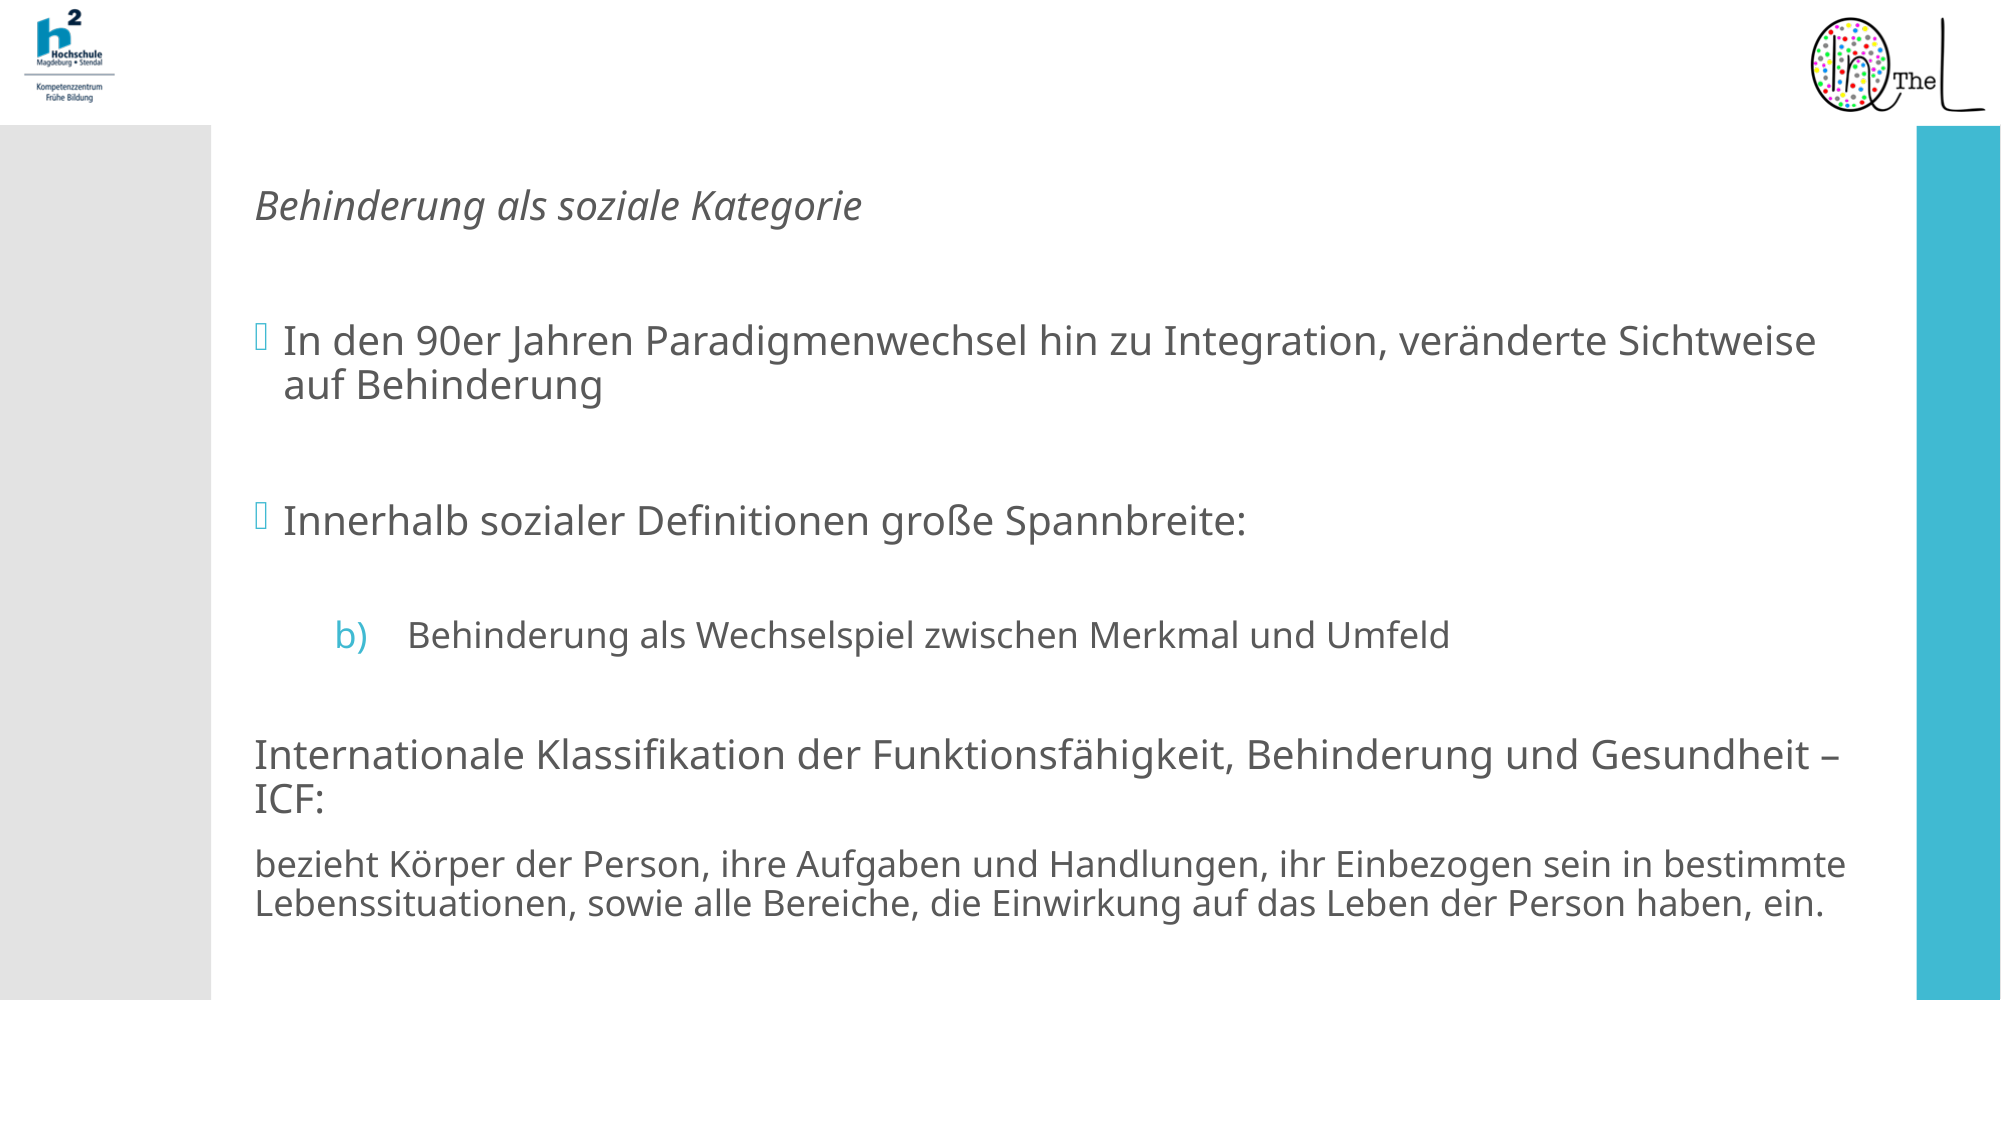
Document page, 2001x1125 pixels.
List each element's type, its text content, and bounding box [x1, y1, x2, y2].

text_box [1916, 125, 2000, 1001]
picture [13, 0, 127, 113]
text_box [0, 124, 212, 1001]
list Behinderung als soziale Kategorie In den 90er Jahren Paradigmenwechsel hin zu Integration, veränderte Sichtweise auf Behinderung Innerhalb sozialer Definitionen große Spannbreite: Behinderung als Wechselspiel zwischen Merkmal und Umfeld Internationale Klassifikation der Funktionsfähigkeit, Behinderung und Gesundheit – ICF: bezieht Körper der Person, ihre Aufgaben und Handlungen, ihr Einbezogen sein in bestimmte Lebenssituationen, sowie alle Bereiche, die Einwirkung auf das Leben der Person haben, ein. [239, 177, 1889, 948]
picture [1809, 17, 1987, 113]
text_box [0, 0, 2000, 1125]
